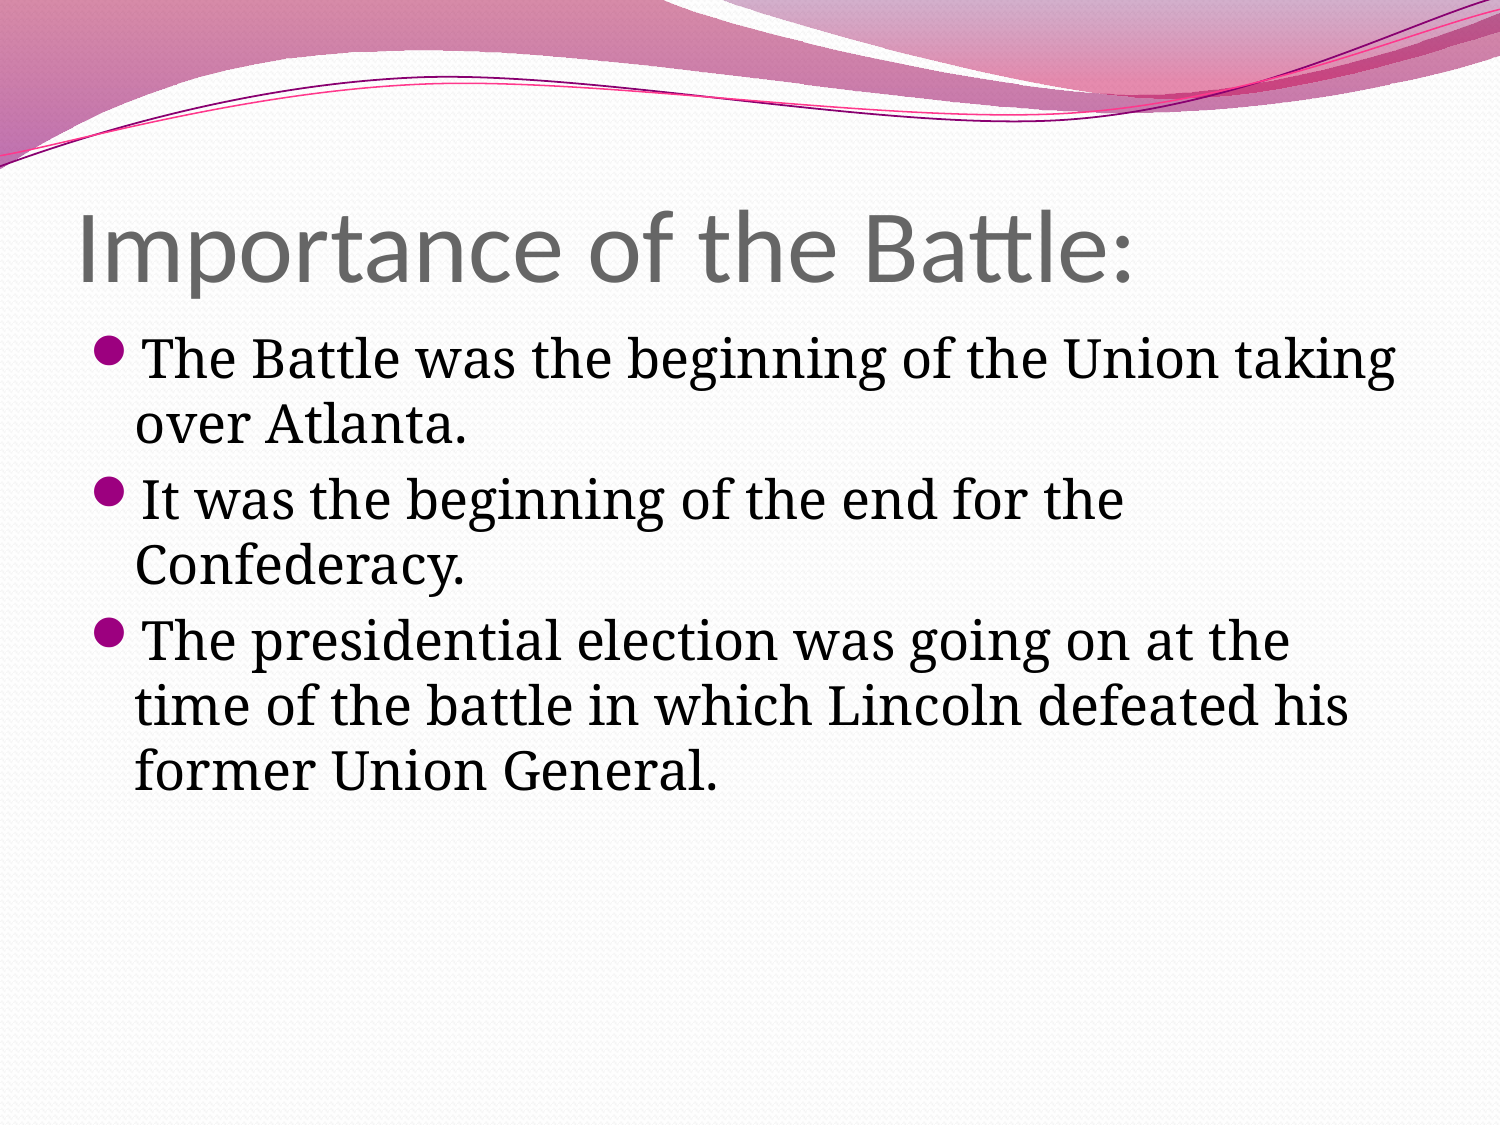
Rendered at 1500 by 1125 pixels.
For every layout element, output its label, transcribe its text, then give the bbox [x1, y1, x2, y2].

list The Battle was the beginning of the Union taking over Atlanta. It was the beginning of the end for the Confederacy. The presidential election was going on at the time of the battle in which Lincoln defeated his former Union General. [75, 317, 1425, 1038]
title Importance of the Battle: [75, 115, 1425, 303]
